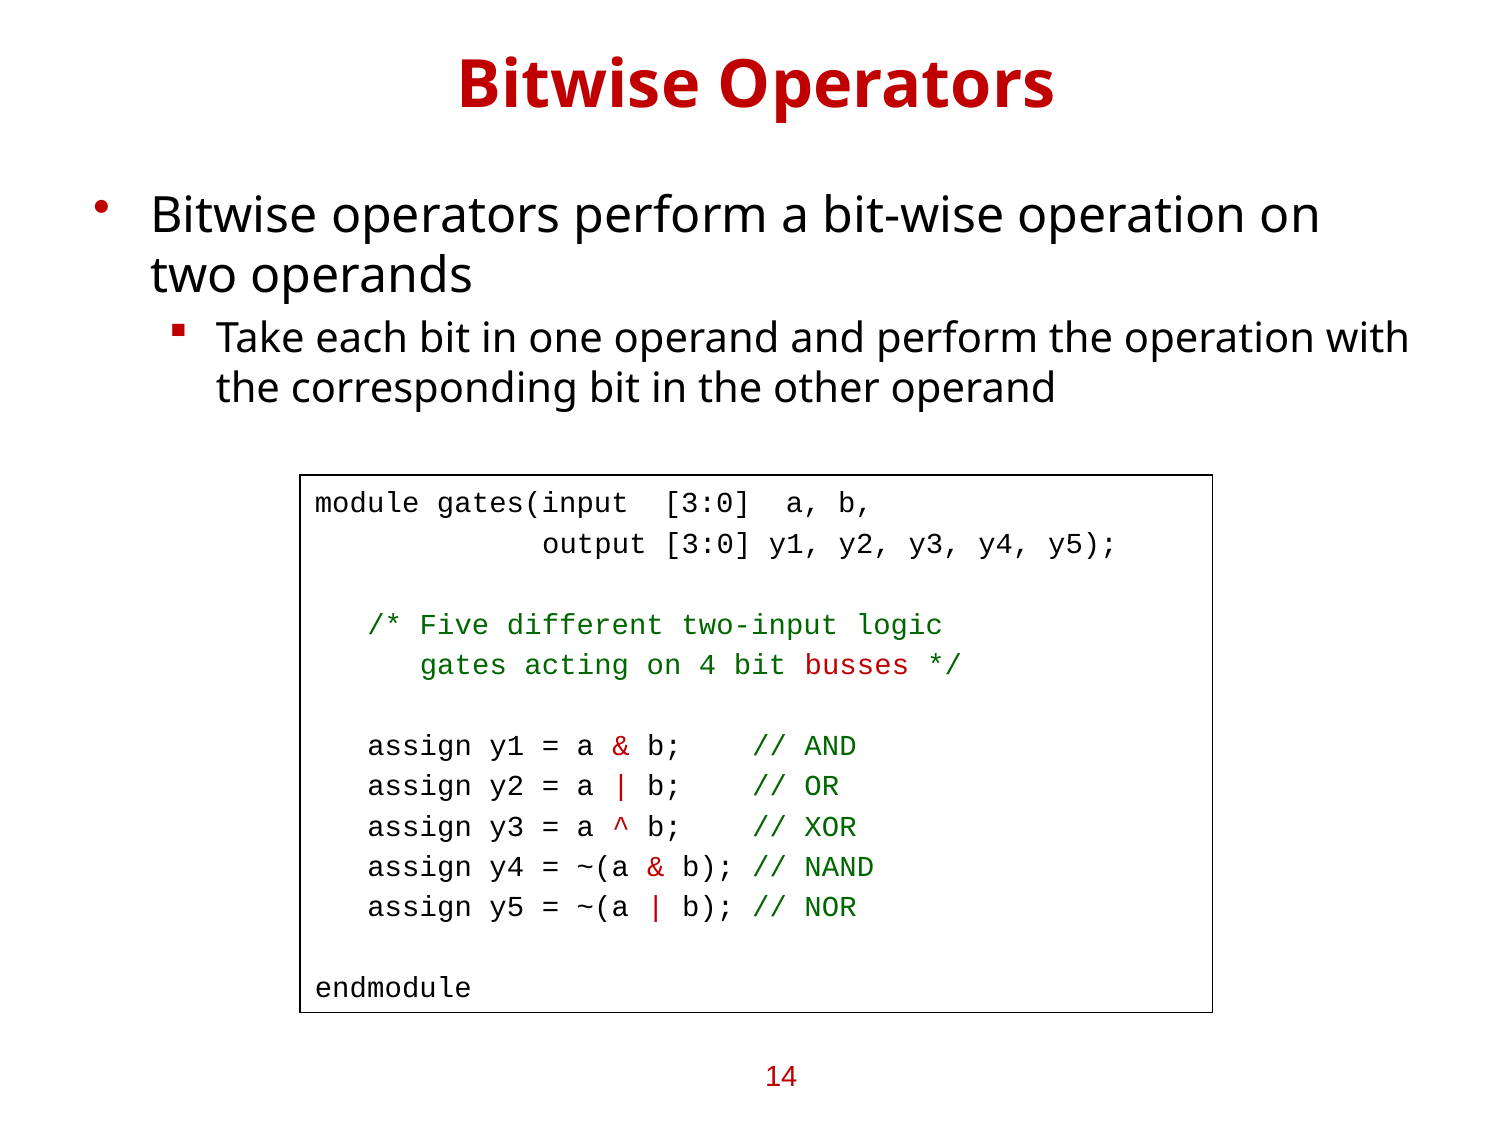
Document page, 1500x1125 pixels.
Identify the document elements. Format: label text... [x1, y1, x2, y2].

text_box module gates(input [3:0] a, b, output [3:0] y1, y2, y3, y4, y5); /* Five different two-input logic gates acting on 4 bit busses */ assign y1 = a & b; // AND assign y2 = a | b; // OR assign y3 = a ^ b; // XOR assign y4 = ~(a & b); // NAND assign y5 = ~(a | b); // NOR endmodule [299, 474, 1213, 1013]
title Bitwise Operators [124, 12, 1388, 151]
slide_number 14 [649, 1049, 913, 1125]
list Bitwise operators perform a bit-wise operation on two operands Take each bit in one operand and perform the operation with the corresponding bit in the other operand [78, 174, 1430, 426]
